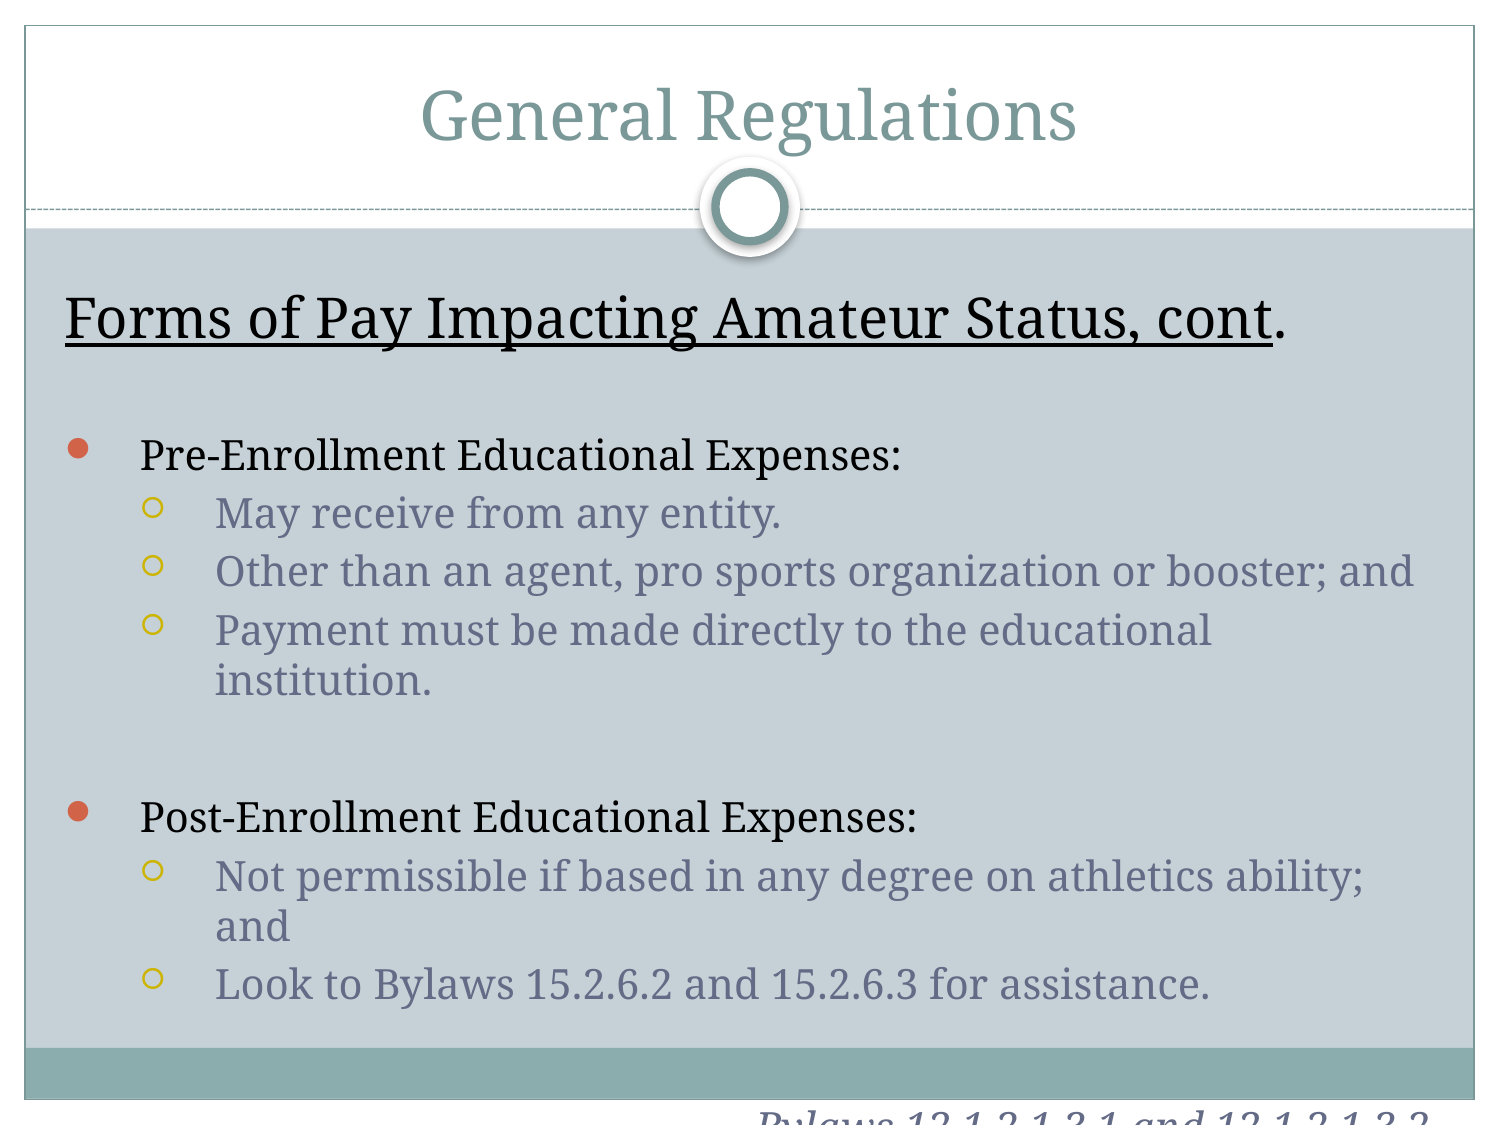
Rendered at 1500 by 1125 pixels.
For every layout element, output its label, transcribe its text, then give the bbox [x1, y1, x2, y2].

list Forms of Pay Impacting Amateur Status, cont. Pre-Enrollment Educational Expenses: May receive from any entity. Other than an agent, pro sports organization or booster; and Payment must be made directly to the educational institution. Post-Enrollment Educational Expenses: Not permissible if based in any degree on athletics ability; and Look to Bylaws 15.2.6.2 and 15.2.6.3 for assistance. Bylaws 12.1.2.1.3.1 and 12.1.2.1.3.2 [50, 275, 1445, 1025]
title General Regulations [49, 37, 1450, 162]
